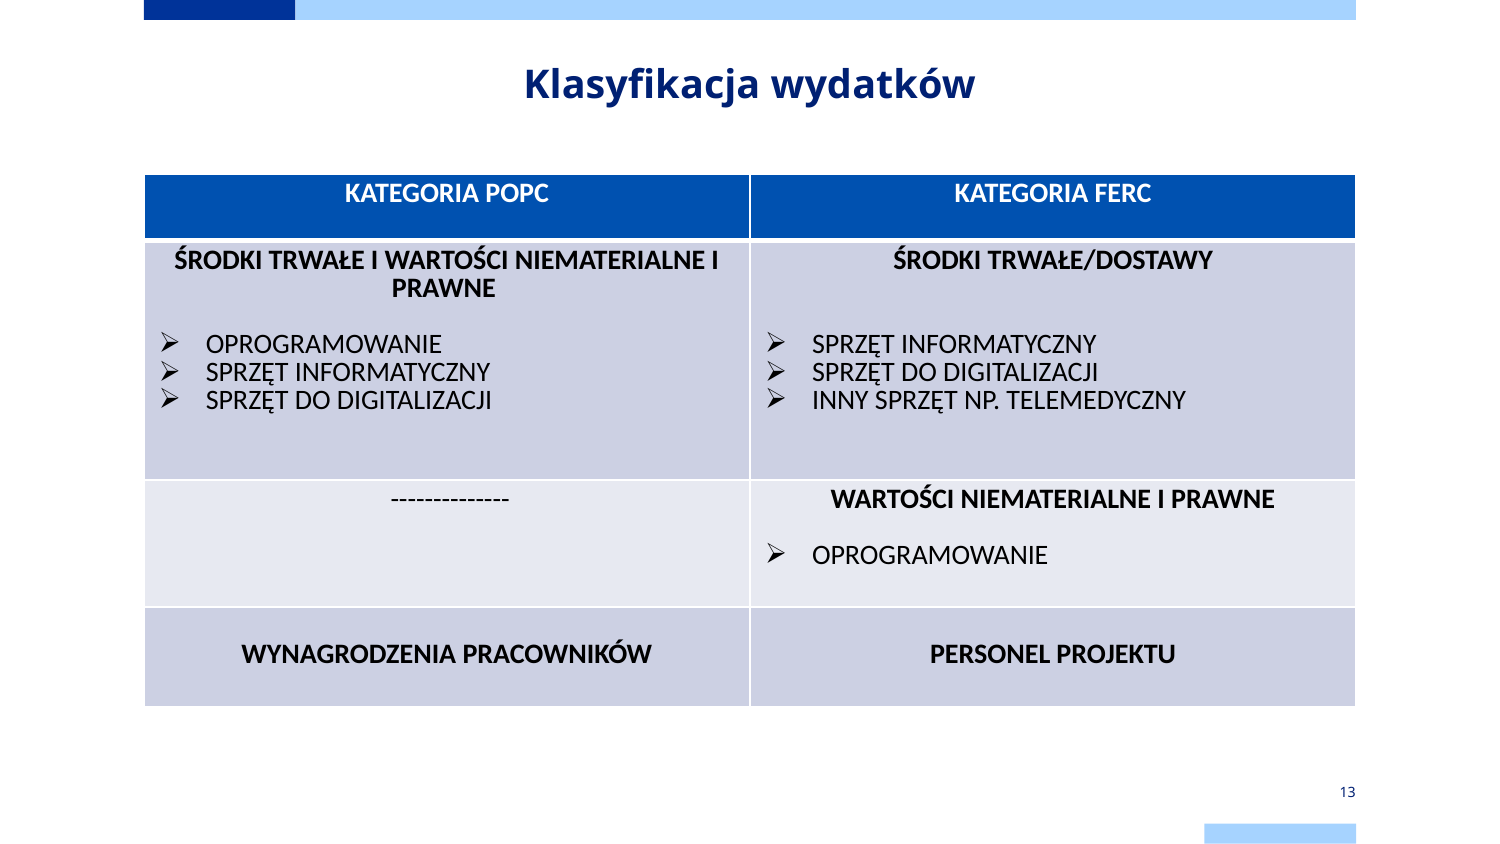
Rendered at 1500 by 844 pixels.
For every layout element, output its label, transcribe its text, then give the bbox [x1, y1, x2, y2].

title Klasyfikacja wydatków [143, 55, 1357, 151]
table_cell ŚRODKI TRWAŁE I WARTOŚCI NIEMATERIALNE I PRAWNE OPROGRAMOWANIE SPRZĘT INFORMATYCZNY SPRZĘT DO DIGITALIZACJI [145, 243, 749, 479]
table_cell WYNAGRODZENIA PRACOWNIKÓW [145, 608, 749, 706]
table_cell -------------- [145, 481, 749, 606]
table_cell ŚRODKI TRWAŁE/DOSTAWY SPRZĘT INFORMATYCZNY SPRZĘT DO DIGITALIZACJI INNY SPRZĘT NP. TELEMEDYCZNY [751, 243, 1355, 479]
table_header KATEGORIA FERC [751, 175, 1355, 238]
slide_number 13 [1204, 783, 1356, 804]
table_cell WARTOŚCI NIEMATERIALNE I PRAWNE OPROGRAMOWANIE [751, 481, 1355, 606]
table_header KATEGORIA POPC [145, 175, 749, 238]
table_cell PERSONEL PROJEKTU [751, 608, 1355, 706]
